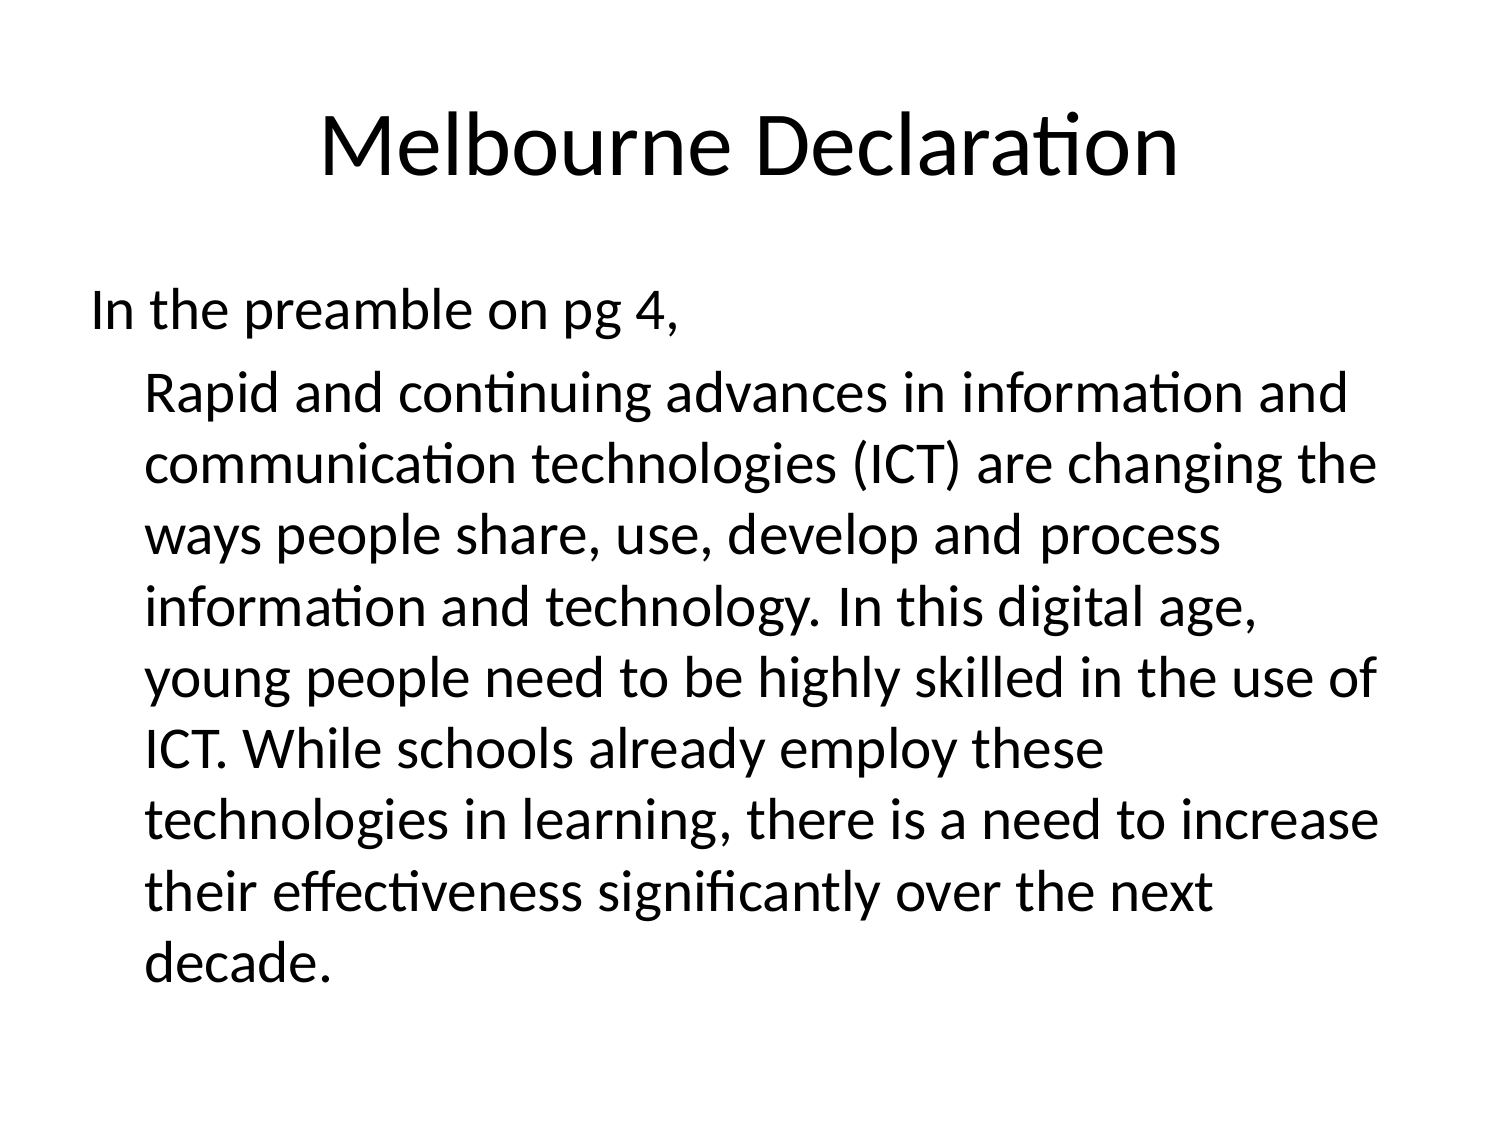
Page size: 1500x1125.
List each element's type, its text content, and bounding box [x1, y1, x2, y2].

title Melbourne Declaration [75, 45, 1425, 233]
list In the preamble on pg 4, Rapid and continuing advances in information and communication technologies (ICT) are changing the ways people share, use, develop and process information and technology. In this digital age, young people need to be highly skilled in the use of ICT. While schools already employ these technologies in learning, there is a need to increase their effectiveness significantly over the next decade. [75, 262, 1425, 1005]
